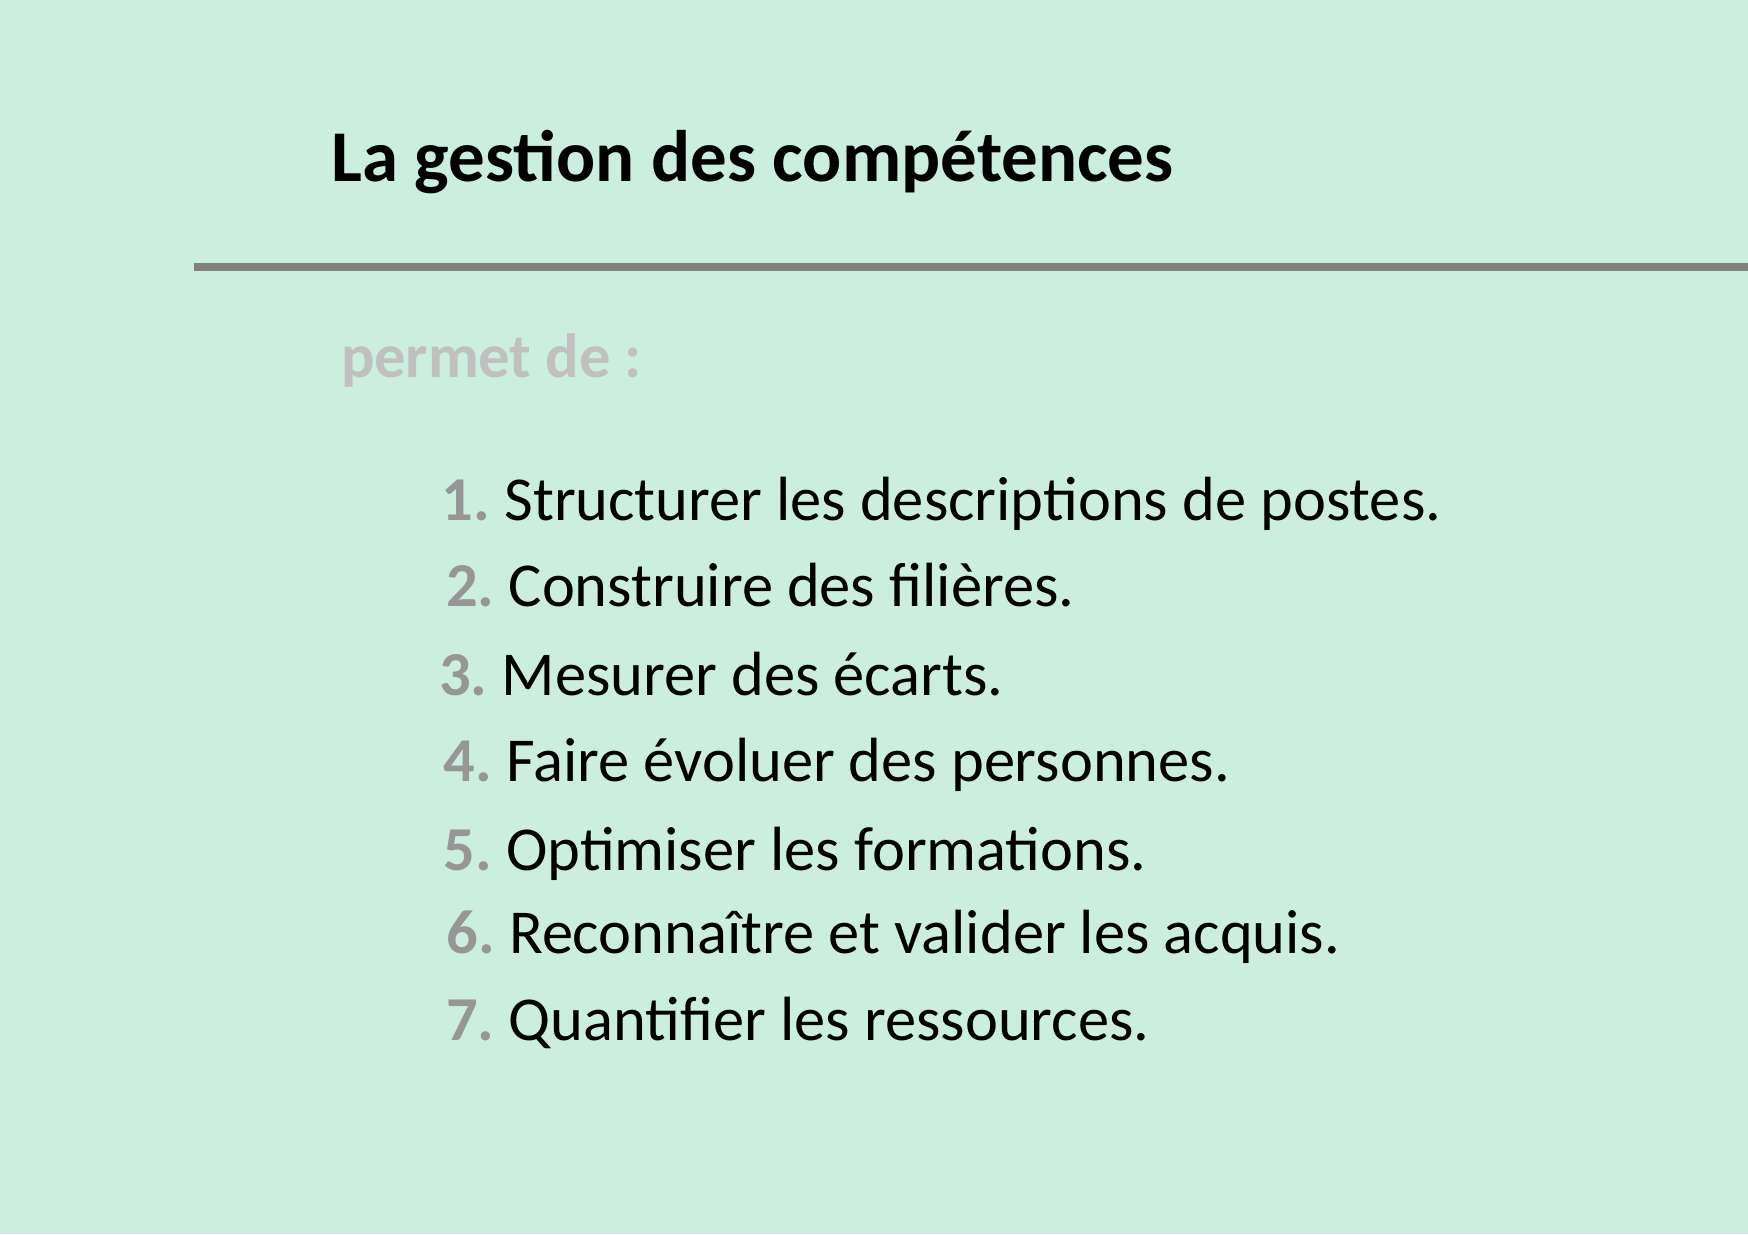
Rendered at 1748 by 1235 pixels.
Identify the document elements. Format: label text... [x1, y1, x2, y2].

text_box 4. Faire évoluer des personnes. [443, 718, 1231, 795]
text_box 6. Reconnaître et valider les acquis. [446, 891, 1342, 967]
text_box La gestion des compétences [331, 108, 1672, 196]
text_box 7. Quantifier les ressources. [446, 977, 1151, 1053]
text_box 5. Optimiser les formations. [443, 807, 1148, 883]
text_box 3. Mesurer des écarts. [439, 632, 1005, 708]
text_box permet de : [341, 315, 643, 391]
text_box [195, 264, 1748, 271]
text_box 2. Construire des filières. [446, 544, 1076, 620]
text_box 1. Structurer les descriptions de postes. [441, 457, 1443, 533]
